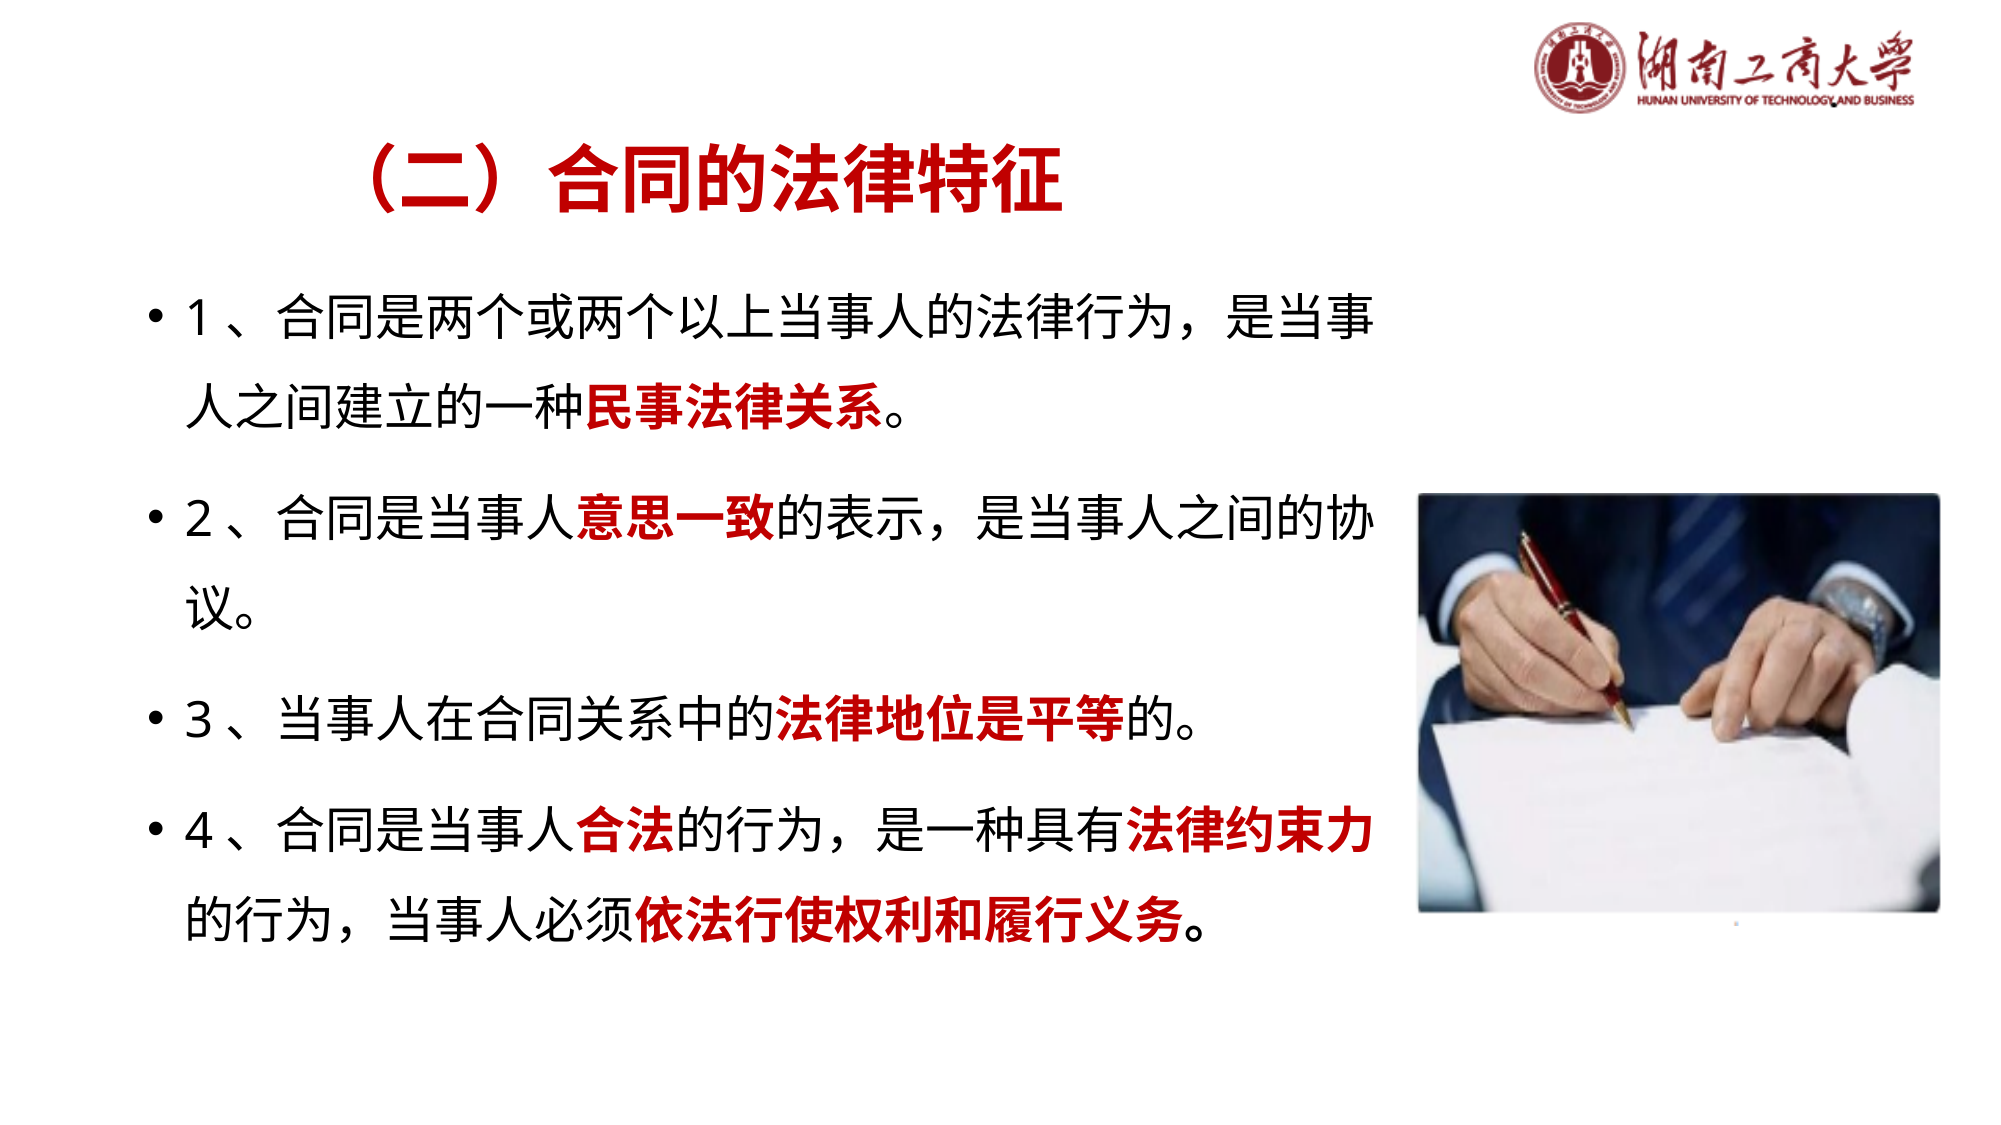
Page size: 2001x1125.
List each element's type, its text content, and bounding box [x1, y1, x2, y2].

picture [1533, 21, 1922, 117]
picture [1394, 493, 1951, 926]
list 1、合同是两个或两个以上当事人的法律行为，是当事人之间建立的一种民事法律关系。 2、合同是当事人意思一致的表示，是当事人之间的协议。 3、当事人在合同关系中的法律地位是平等的。 4、合同是当事人合法的行为，是一种具有法律约束力的行为，当事人必须依法行使权利和履行义务。 [132, 248, 1395, 988]
title （二）合同的法律特征 [324, 115, 1675, 223]
